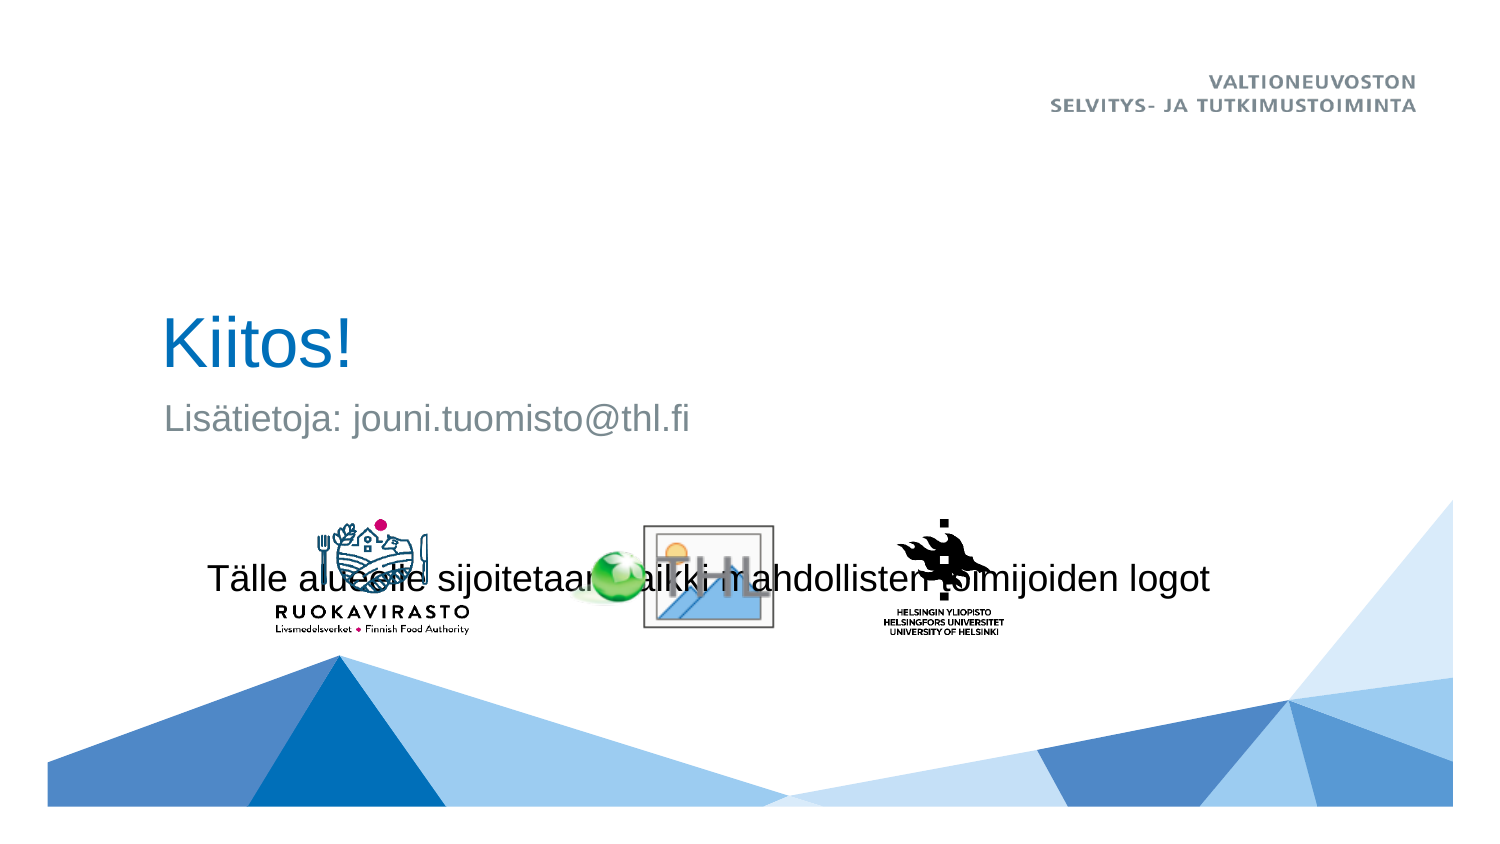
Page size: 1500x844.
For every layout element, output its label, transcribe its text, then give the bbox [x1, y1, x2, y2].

picture [159, 519, 1258, 635]
subtitle Lisätietoja: jouni.tuomisto@thl.fi [148, 386, 1353, 484]
picture [1051, 75, 1416, 112]
